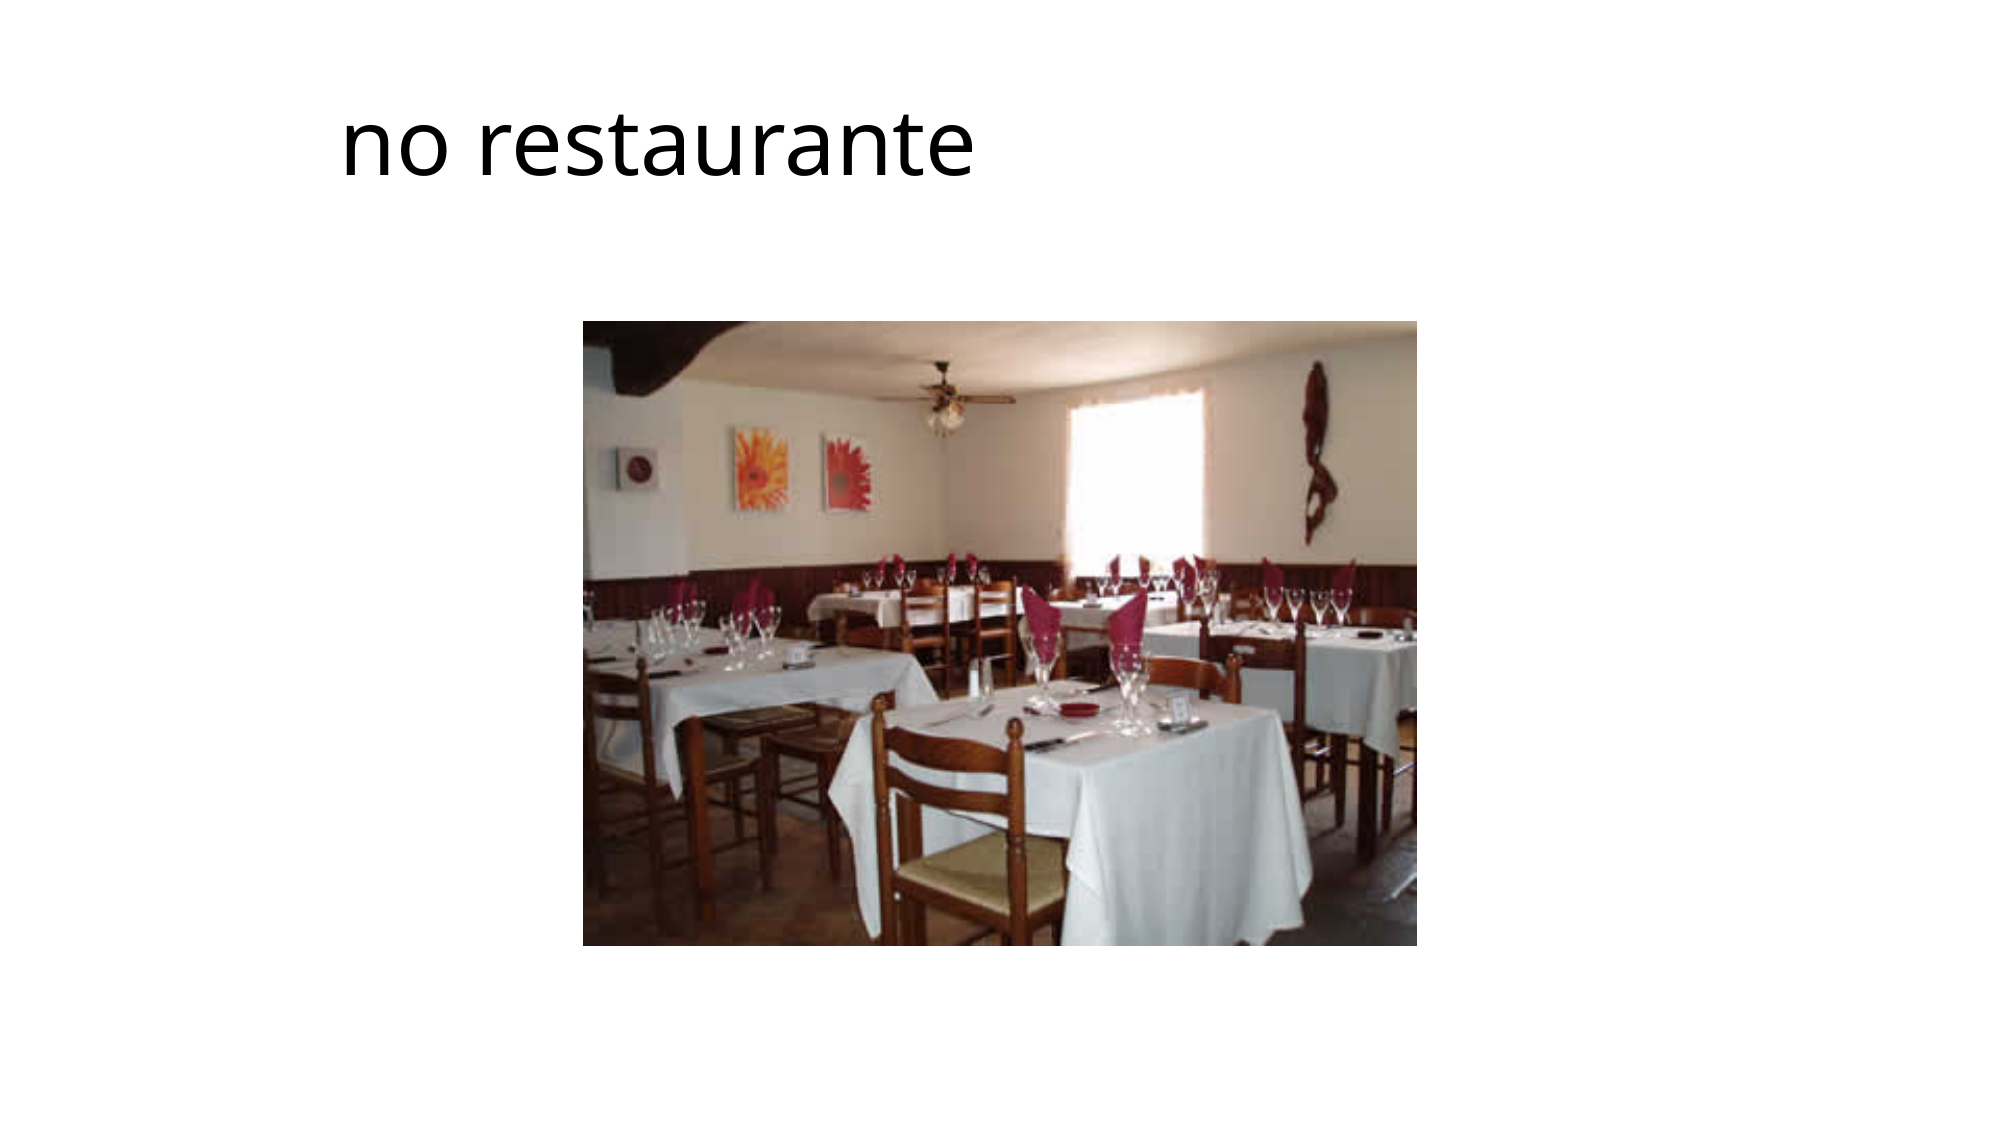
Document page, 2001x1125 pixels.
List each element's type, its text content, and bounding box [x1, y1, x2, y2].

picture [583, 321, 1417, 947]
title no restaurante [324, 37, 1675, 241]
